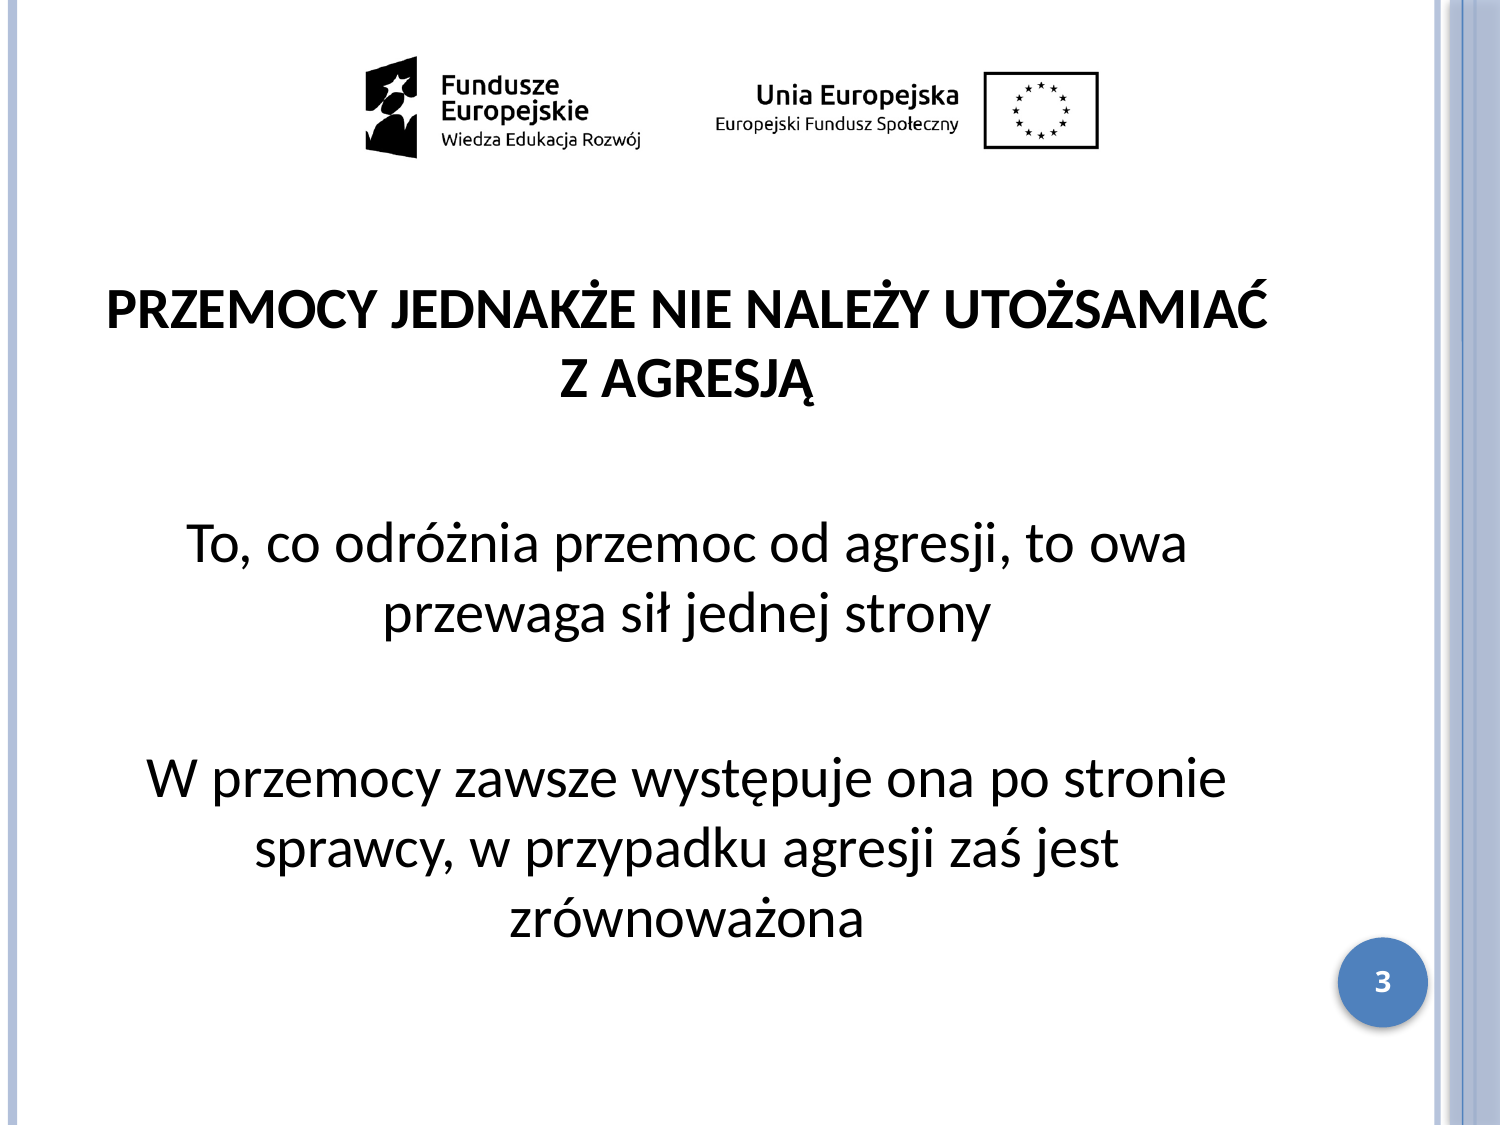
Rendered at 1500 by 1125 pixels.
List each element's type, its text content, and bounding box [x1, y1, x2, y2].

picture [340, 30, 1124, 184]
list PRZEMOCY JEDNAKŻE NIE NALEŻY UTOŻSAMIAĆ Z AGRESJĄ To, co odróżnia przemoc od agresji, to owa przewaga sił jednej strony W przemocy zawsze występuje ona po stronie sprawcy, w przypadku agresji zaś jest zrównoważona [75, 262, 1300, 1062]
slide_number 3 [1333, 940, 1434, 1027]
